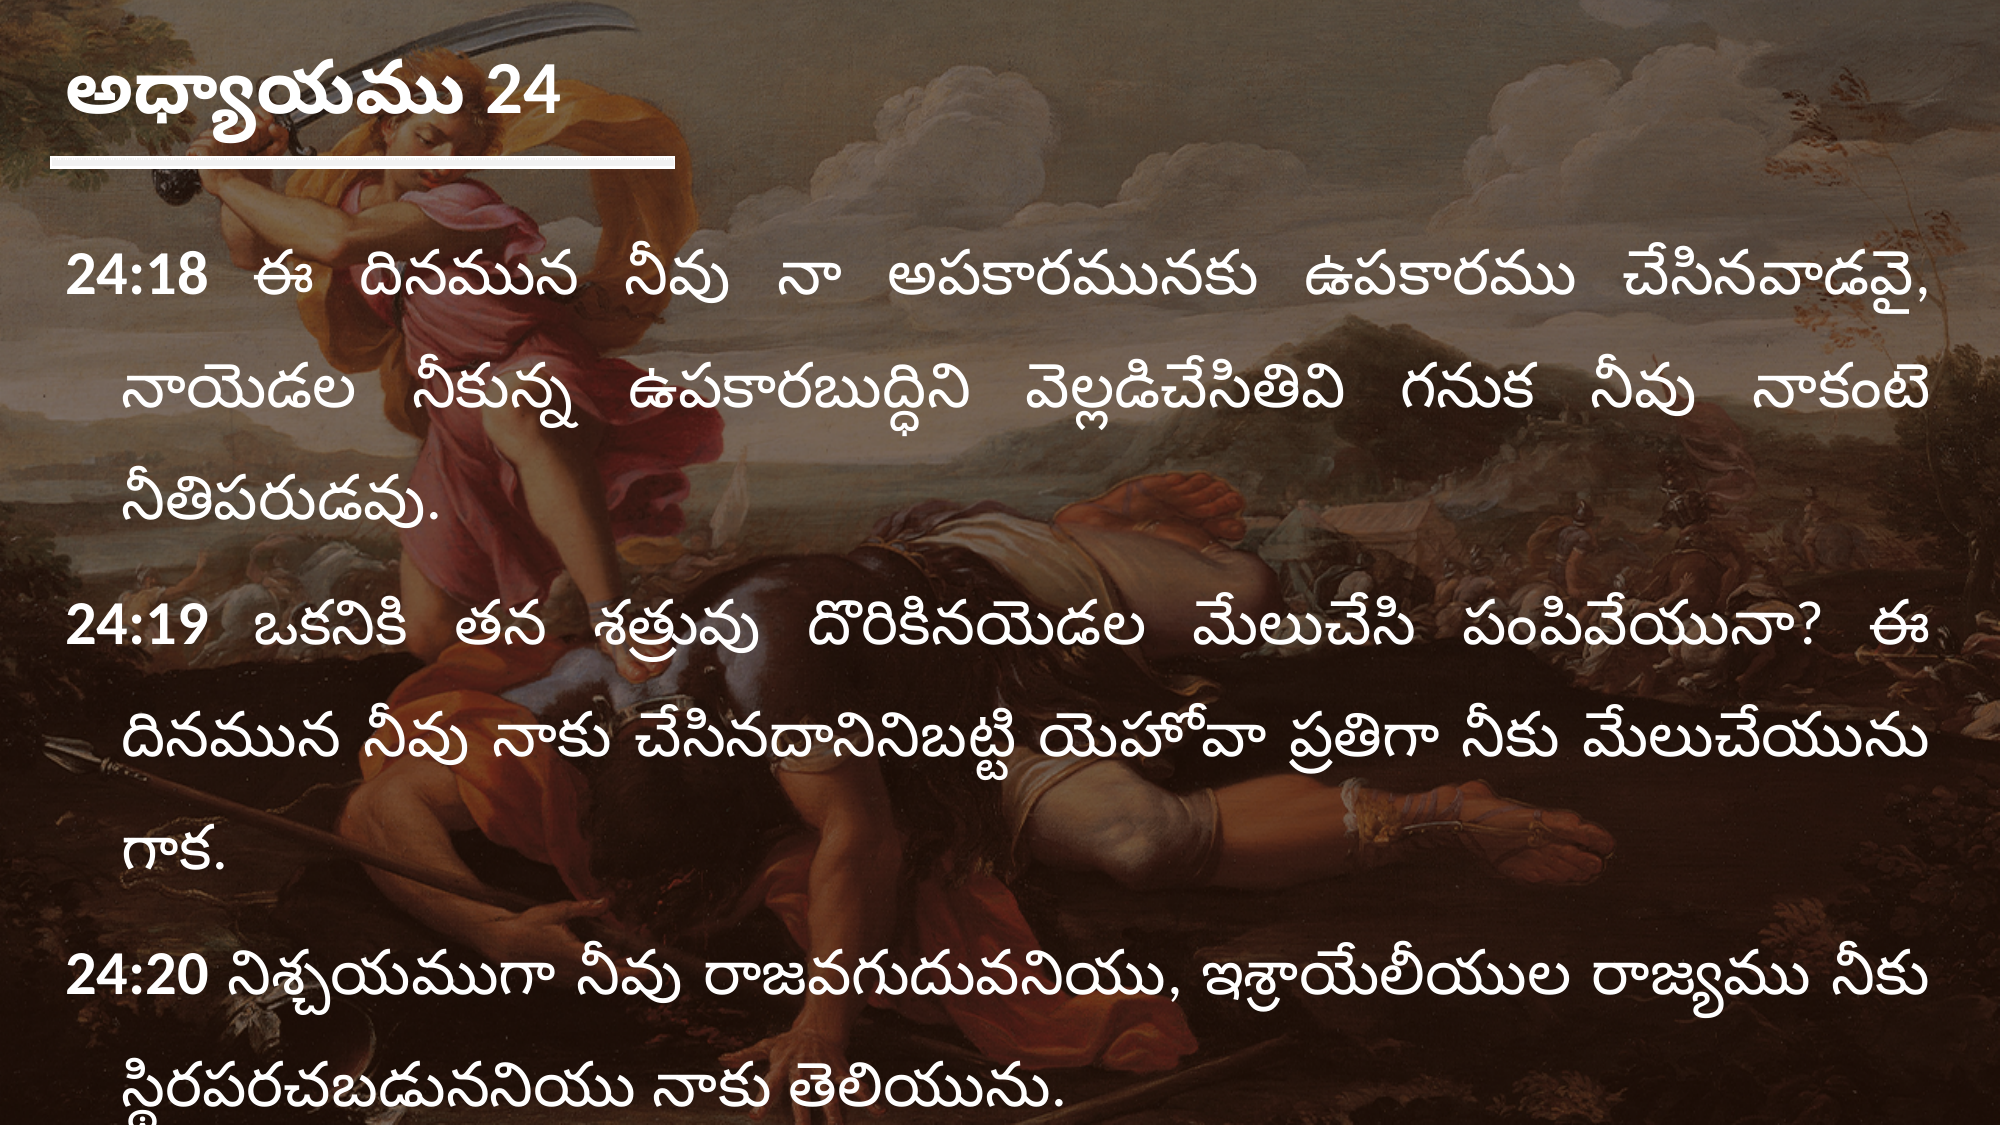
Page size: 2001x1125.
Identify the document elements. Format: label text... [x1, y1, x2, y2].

title అధ్యాయము 24 [50, 0, 1925, 167]
picture [0, 0, 2000, 1125]
list 24:18 ఈ దినమున నీవు నా అపకారమునకు ఉపకారము చేసినవాడవై, నాయెడల నీకున్న ఉపకారబుద్ధిని వెల్లడిచేసితివి గనుక నీవు నాకంటె నీతిపరుడవు. 24:19 ఒకనికి తన శత్రువు దొరికినయెడల మేలుచేసి పంపివేయునా? ఈ దినమున నీవు నాకు చేసినదానినిబట్టి యెహోవా ప్రతిగా నీకు మేలుచేయును గాక. 24:20 నిశ్చయముగా నీవు రాజవగుదువనియు, ఇశ్రాయేలీయుల రాజ్యము నీకు స్థిరపరచబడుననియు నాకు తెలియును. [50, 187, 1946, 1063]
